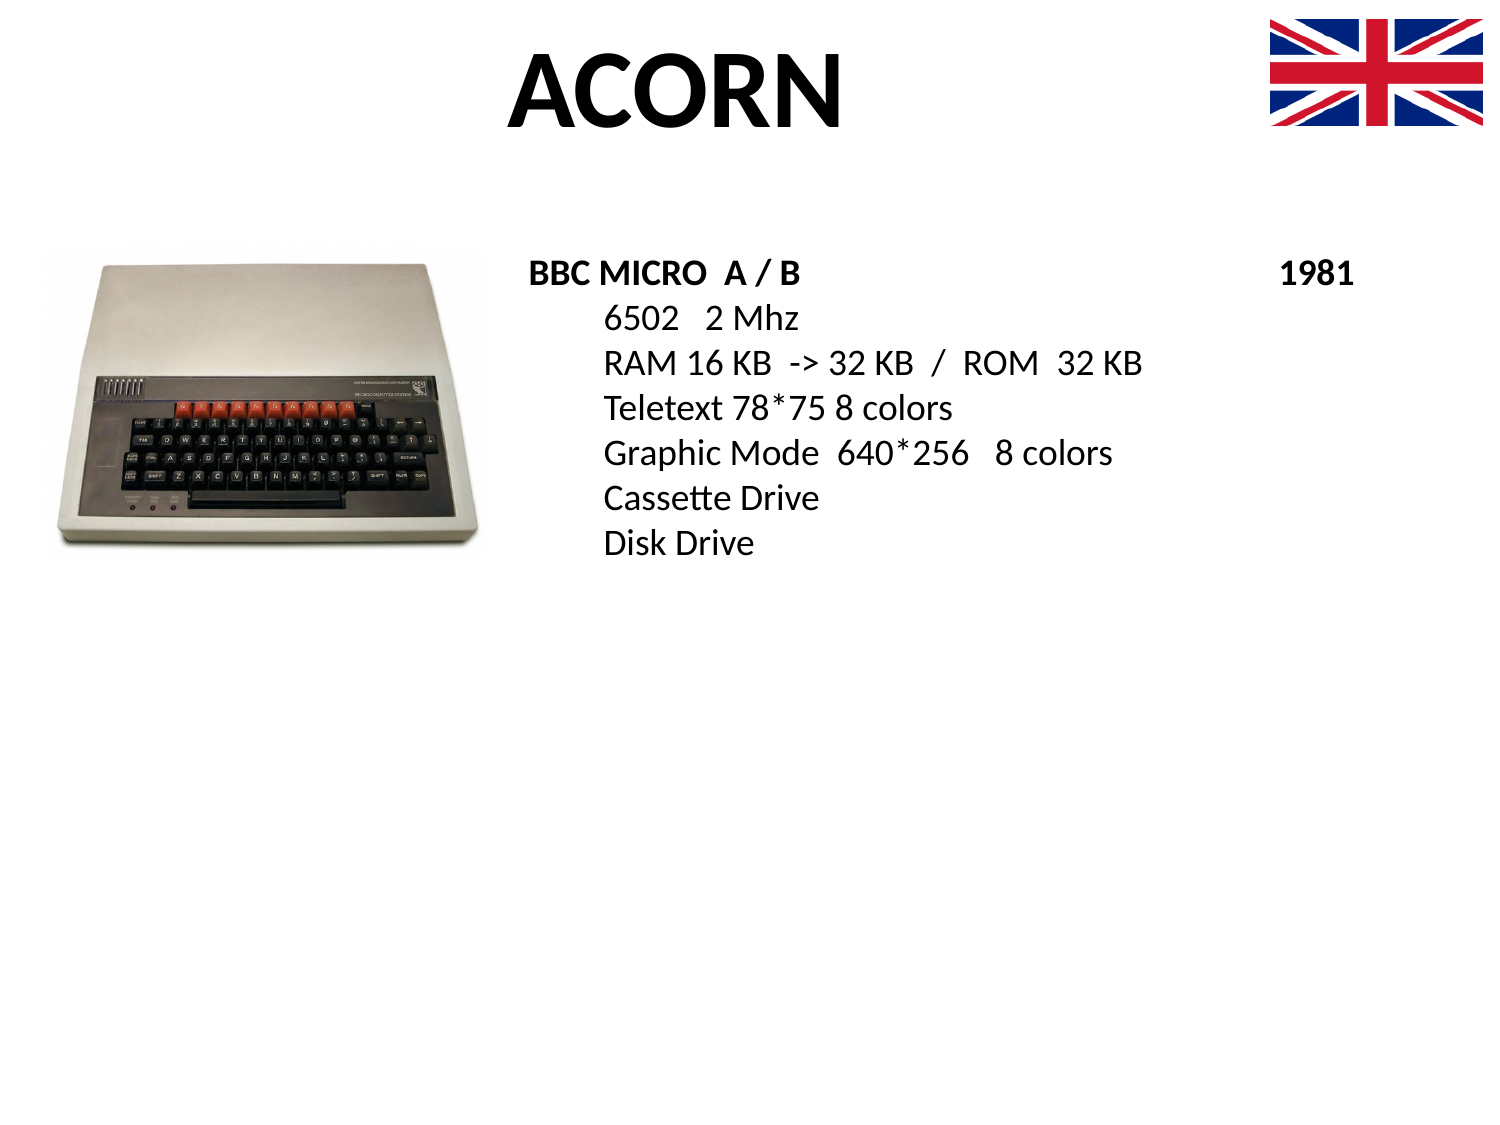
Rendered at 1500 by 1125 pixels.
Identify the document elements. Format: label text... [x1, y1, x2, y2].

text_box ACORN [492, 7, 861, 157]
picture [1270, 18, 1483, 126]
picture [41, 243, 489, 563]
text_box BBC MICRO A / B 1981 6502 2 Mhz RAM 16 KB -> 32 KB / ROM 32 KB Teletext 78*75 8 colors Graphic Mode 640*256 8 colors Cassette Drive Disk Drive [513, 241, 1471, 571]
